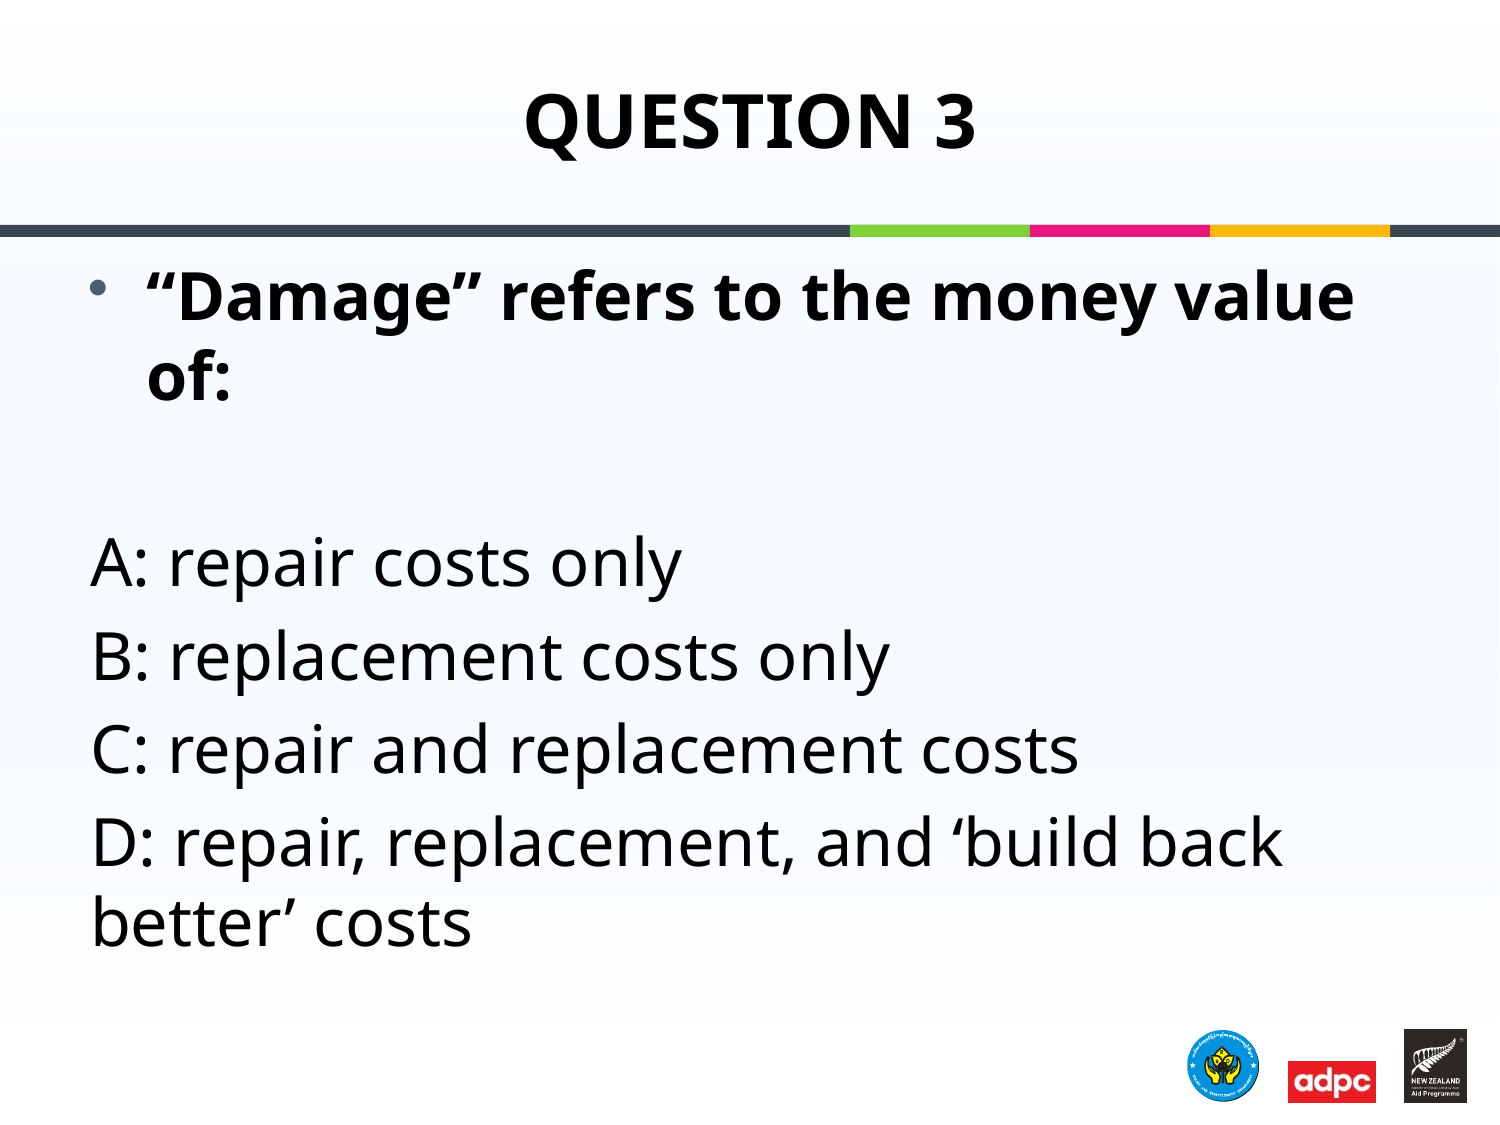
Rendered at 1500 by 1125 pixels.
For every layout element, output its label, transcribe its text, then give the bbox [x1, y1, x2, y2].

title QUESTION 3 [75, 24, 1425, 213]
list “Damage” refers to the money value of: A: repair costs only B: replacement costs only C: repair and replacement costs D: repair, replacement, and ‘build back better’ costs [75, 246, 1425, 1005]
picture [1288, 1061, 1376, 1103]
picture [1404, 1029, 1467, 1103]
